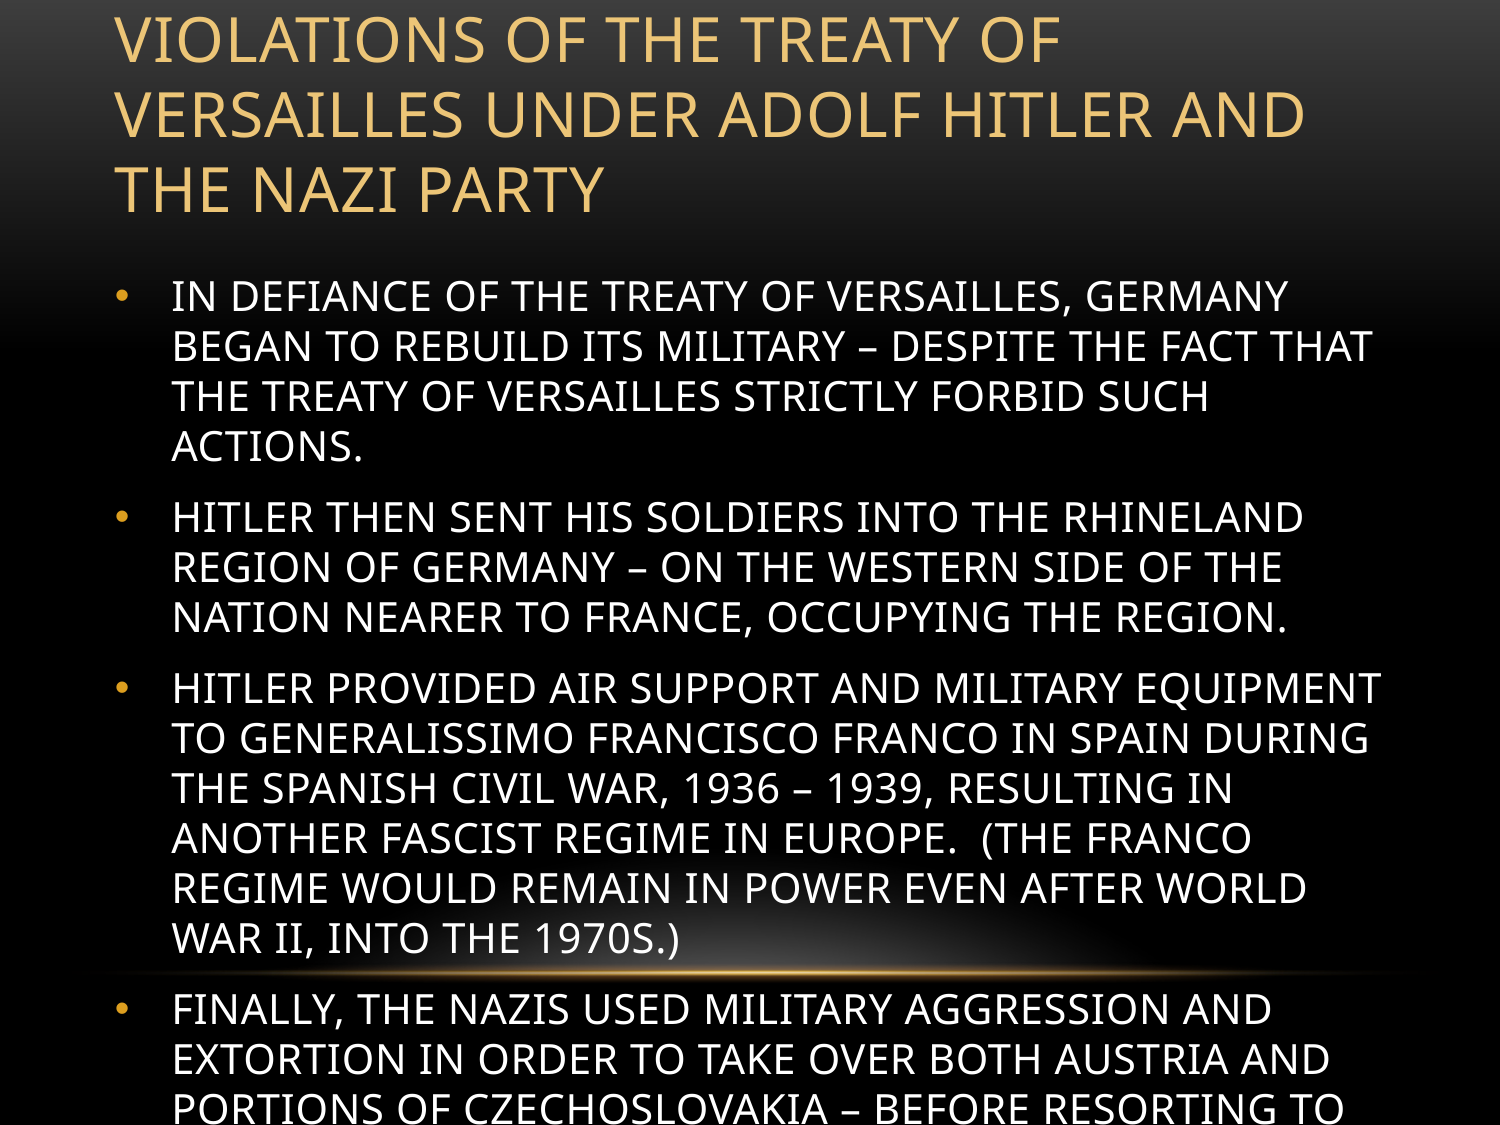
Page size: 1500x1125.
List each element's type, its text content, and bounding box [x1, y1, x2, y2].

picture [0, 0, 1500, 1125]
title Violations of the Treaty of Versailles under Adolf Hitler and the Nazi Party [99, 45, 1400, 233]
list IN DEFIANCE OF THE TREATY OF VERSAILLES, GERMANY BEGAN TO REBUILD ITS MILITARY – DESPITE THE FACT THAT THE TREATY OF VERSAILLES STRICTLY FORBID SUCH ACTIONS. HITLER THEN SENT HIS SOLDIERS INTO THE RHINELAND REGION OF GERMANY – ON THE WESTERN SIDE OF THE NATION NEARER TO FRANCE, OCCUPYING THE REGION. HITLER PROVIDED AIR SUPPORT AND MILITARY EQUIPMENT TO GENERALISSIMO FRANCISCO FRANCO IN SPAIN DURING THE SPANISH CIVIL WAR, 1936 – 1939, RESULTING IN ANOTHER FASCIST REGIME IN EUROPE. (THE FRANCO REGIME WOULD REMAIN IN POWER EVEN AFTER WORLD WAR II, INTO THE 1970S.) FINALLY, THE NAZIS USED MILITARY AGGRESSION AND EXTORTION IN ORDER TO TAKE OVER BOTH AUSTRIA AND PORTIONS OF CZECHOSLOVAKIA – BEFORE RESORTING TO WAR IN 1939. [99, 262, 1400, 938]
